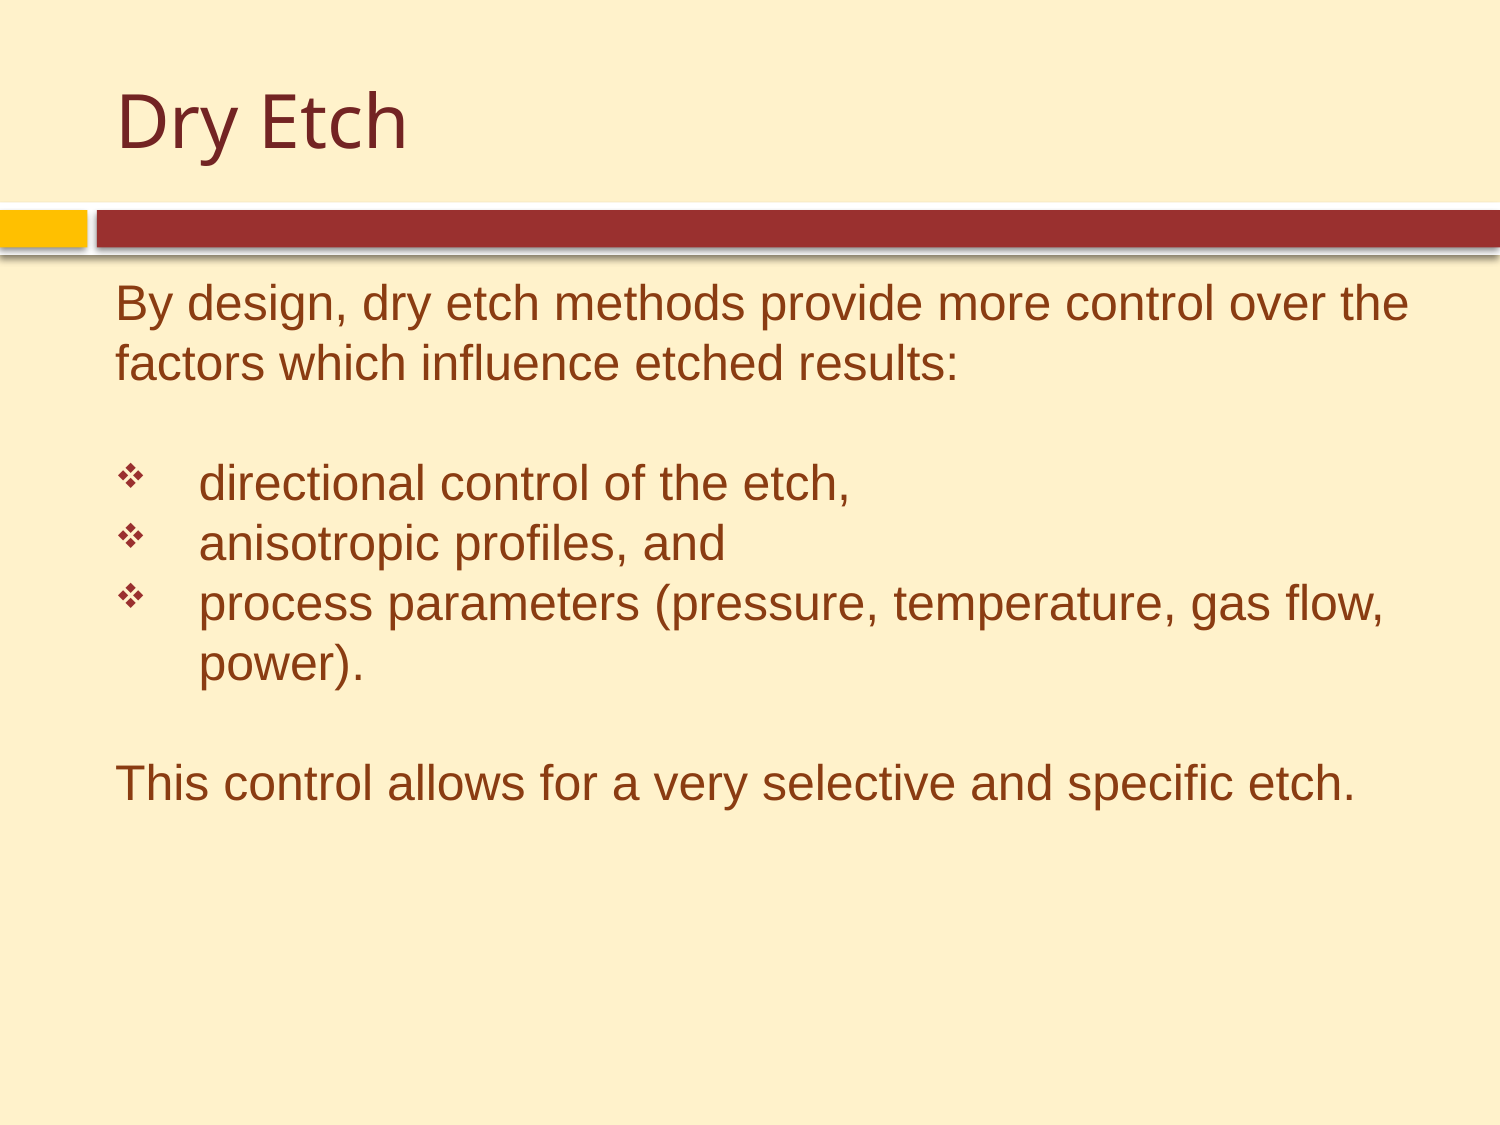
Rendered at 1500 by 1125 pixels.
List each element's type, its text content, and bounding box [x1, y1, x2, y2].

title Dry Etch [100, 37, 1438, 200]
list By design, dry etch methods provide more control over the factors which influence etched results: directional control of the etch, anisotropic profiles, and process parameters (pressure, temperature, gas flow, power). This control allows for a very selective and specific etch. [100, 262, 1438, 1000]
